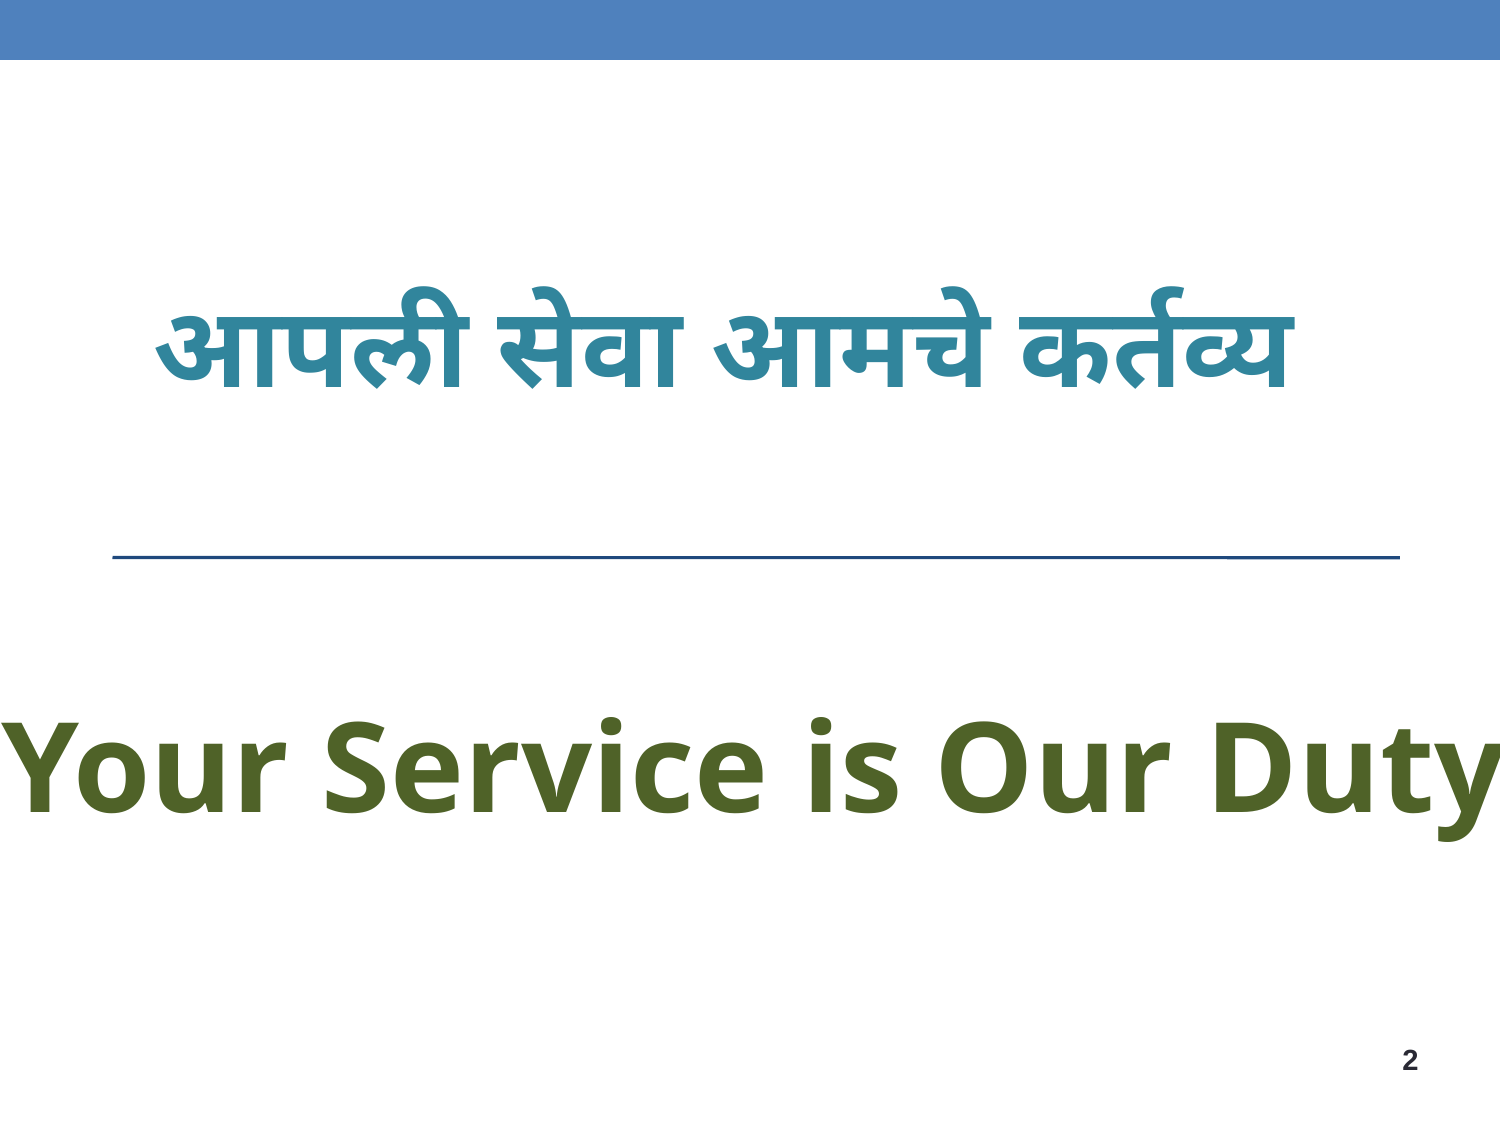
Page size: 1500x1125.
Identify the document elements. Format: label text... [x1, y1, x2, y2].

text_box आपली सेवा आमचे कर्तव्य [88, 267, 1388, 417]
text_box Your Service is Our Duty [0, 680, 1500, 846]
text_box 2 [1387, 1025, 1463, 1092]
